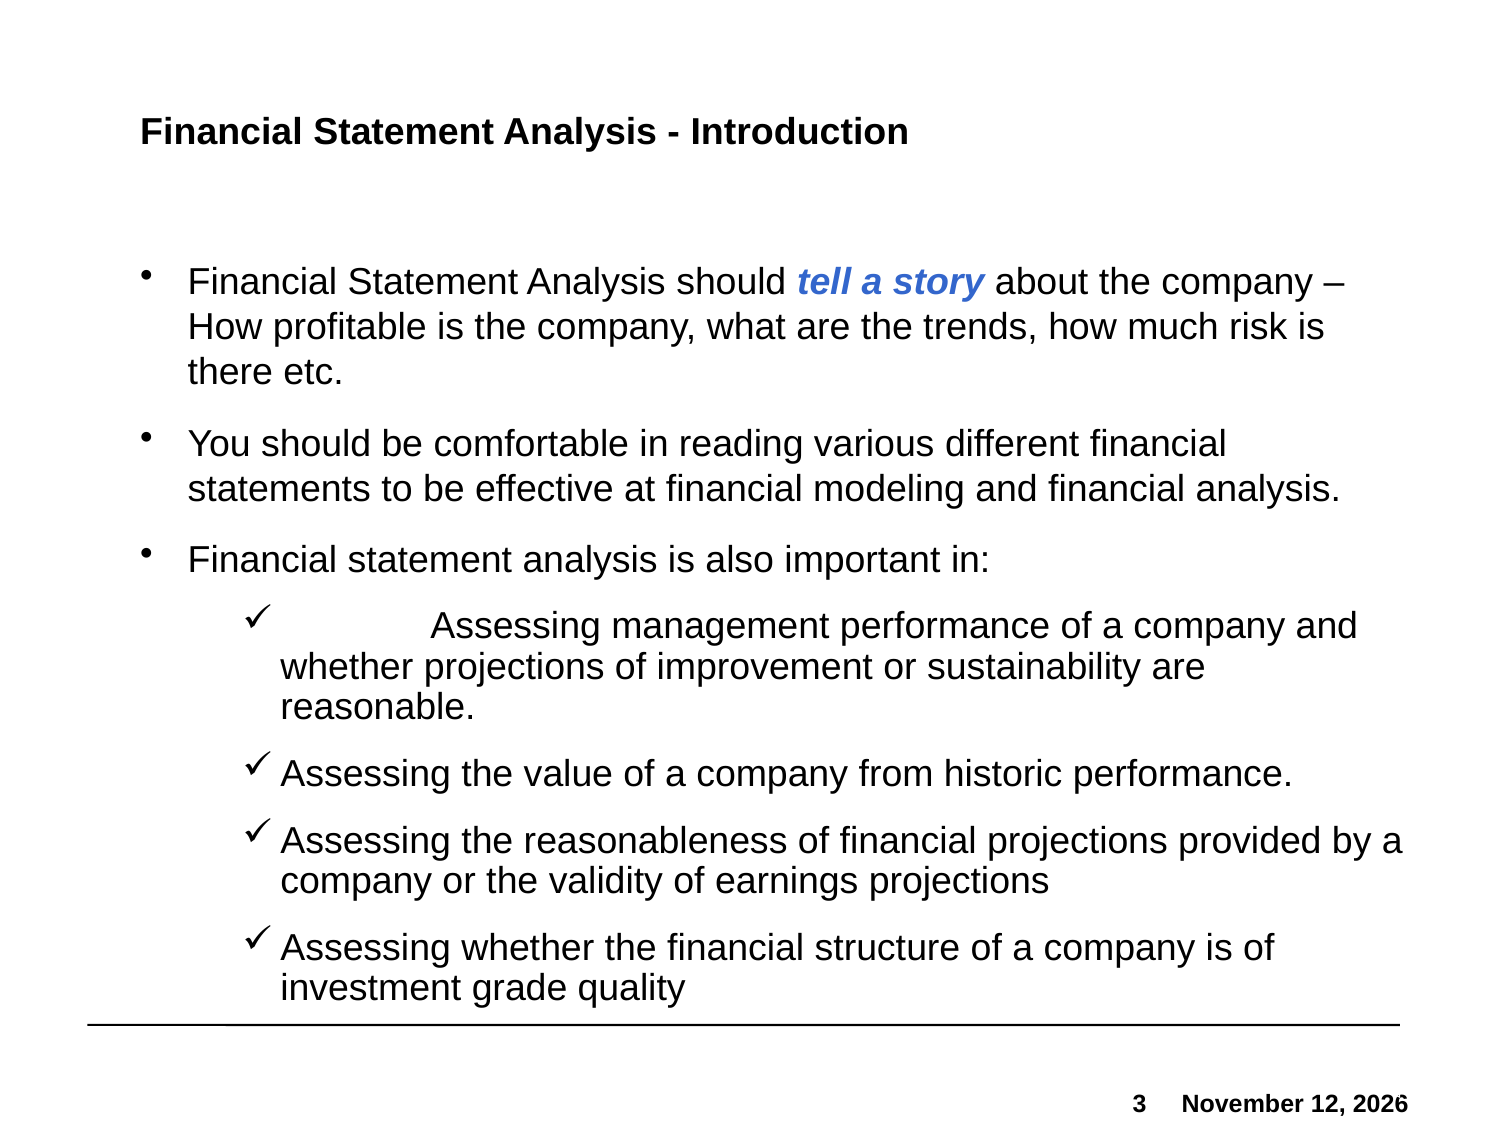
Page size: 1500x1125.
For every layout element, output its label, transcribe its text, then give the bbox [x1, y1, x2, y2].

list Financial Statement Analysis should tell a story about the company – How profitable is the company, what are the trends, how much risk is there etc. You should be comfortable in reading various different financial statements to be effective at financial modeling and financial analysis. Financial statement analysis is also important in: Assessing management performance of a company and whether projections of improvement or sustainability are reasonable. Assessing the value of a company from historic performance. Assessing the reasonableness of financial projections provided by a company or the validity of earnings projections Assessing whether the financial structure of a company is of investment grade quality [124, 249, 1426, 1013]
title Financial Statement Analysis - Introduction [124, 99, 1401, 226]
